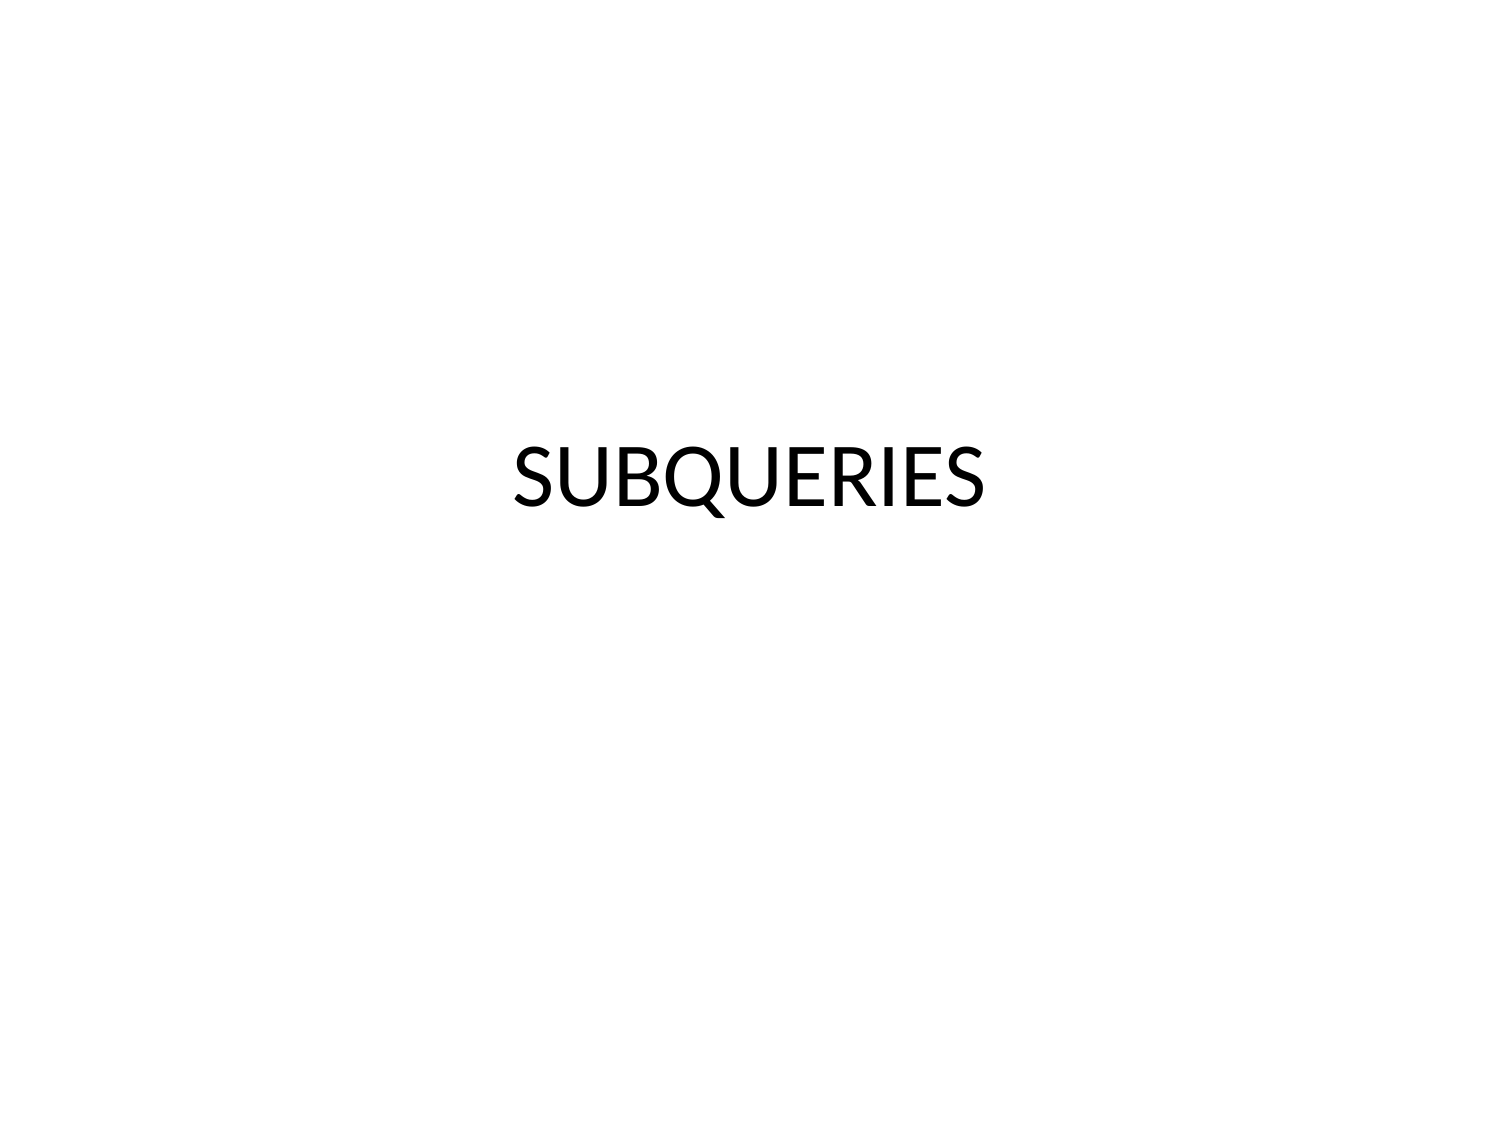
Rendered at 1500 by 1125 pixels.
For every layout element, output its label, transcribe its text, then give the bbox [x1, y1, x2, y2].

title SUBQUERIES [112, 349, 1388, 591]
